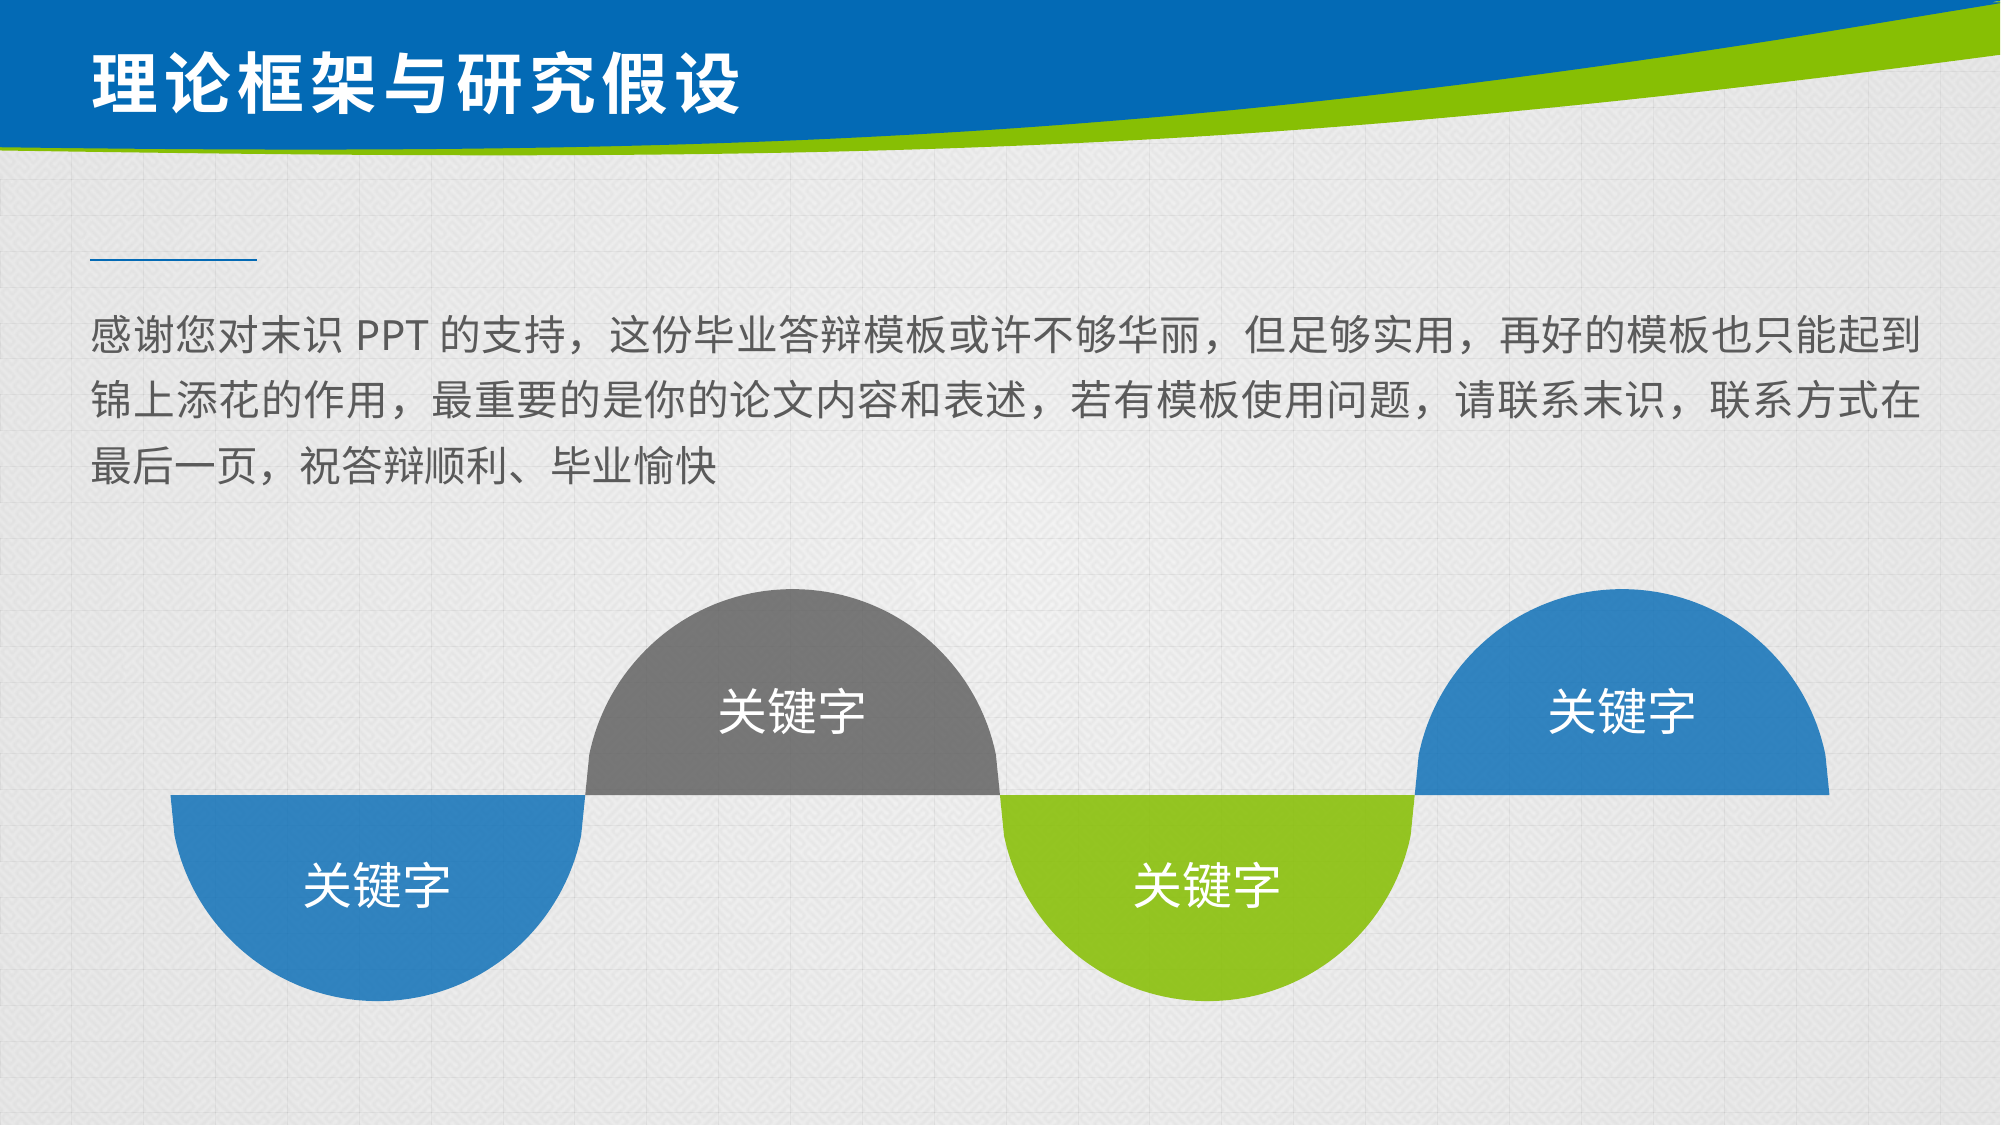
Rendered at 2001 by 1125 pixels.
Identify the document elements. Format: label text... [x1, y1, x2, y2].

text_box 关键字 [1496, 673, 1748, 748]
text_box [998, 794, 1416, 1003]
text_box 关键字 [666, 673, 919, 748]
text_box [1413, 588, 1831, 797]
text_box 关键字 [251, 847, 504, 923]
text_box 关键字 [1081, 847, 1334, 923]
title 理论框架与研究假设 [76, 42, 1087, 131]
text_box [169, 794, 587, 1003]
text_box 感谢您对末识PPT的支持，这份毕业答辩模板或许不够华丽，但足够实用，再好的模板也只能起到锦上添花的作用，最重要的是你的论文内容和表述，若有模板使用问题，请联系末识，联系方式在最后一页，祝答辩顺利、毕业愉快 [76, 286, 1938, 497]
text_box [584, 588, 1001, 797]
picture [0, 55, 2000, 1125]
